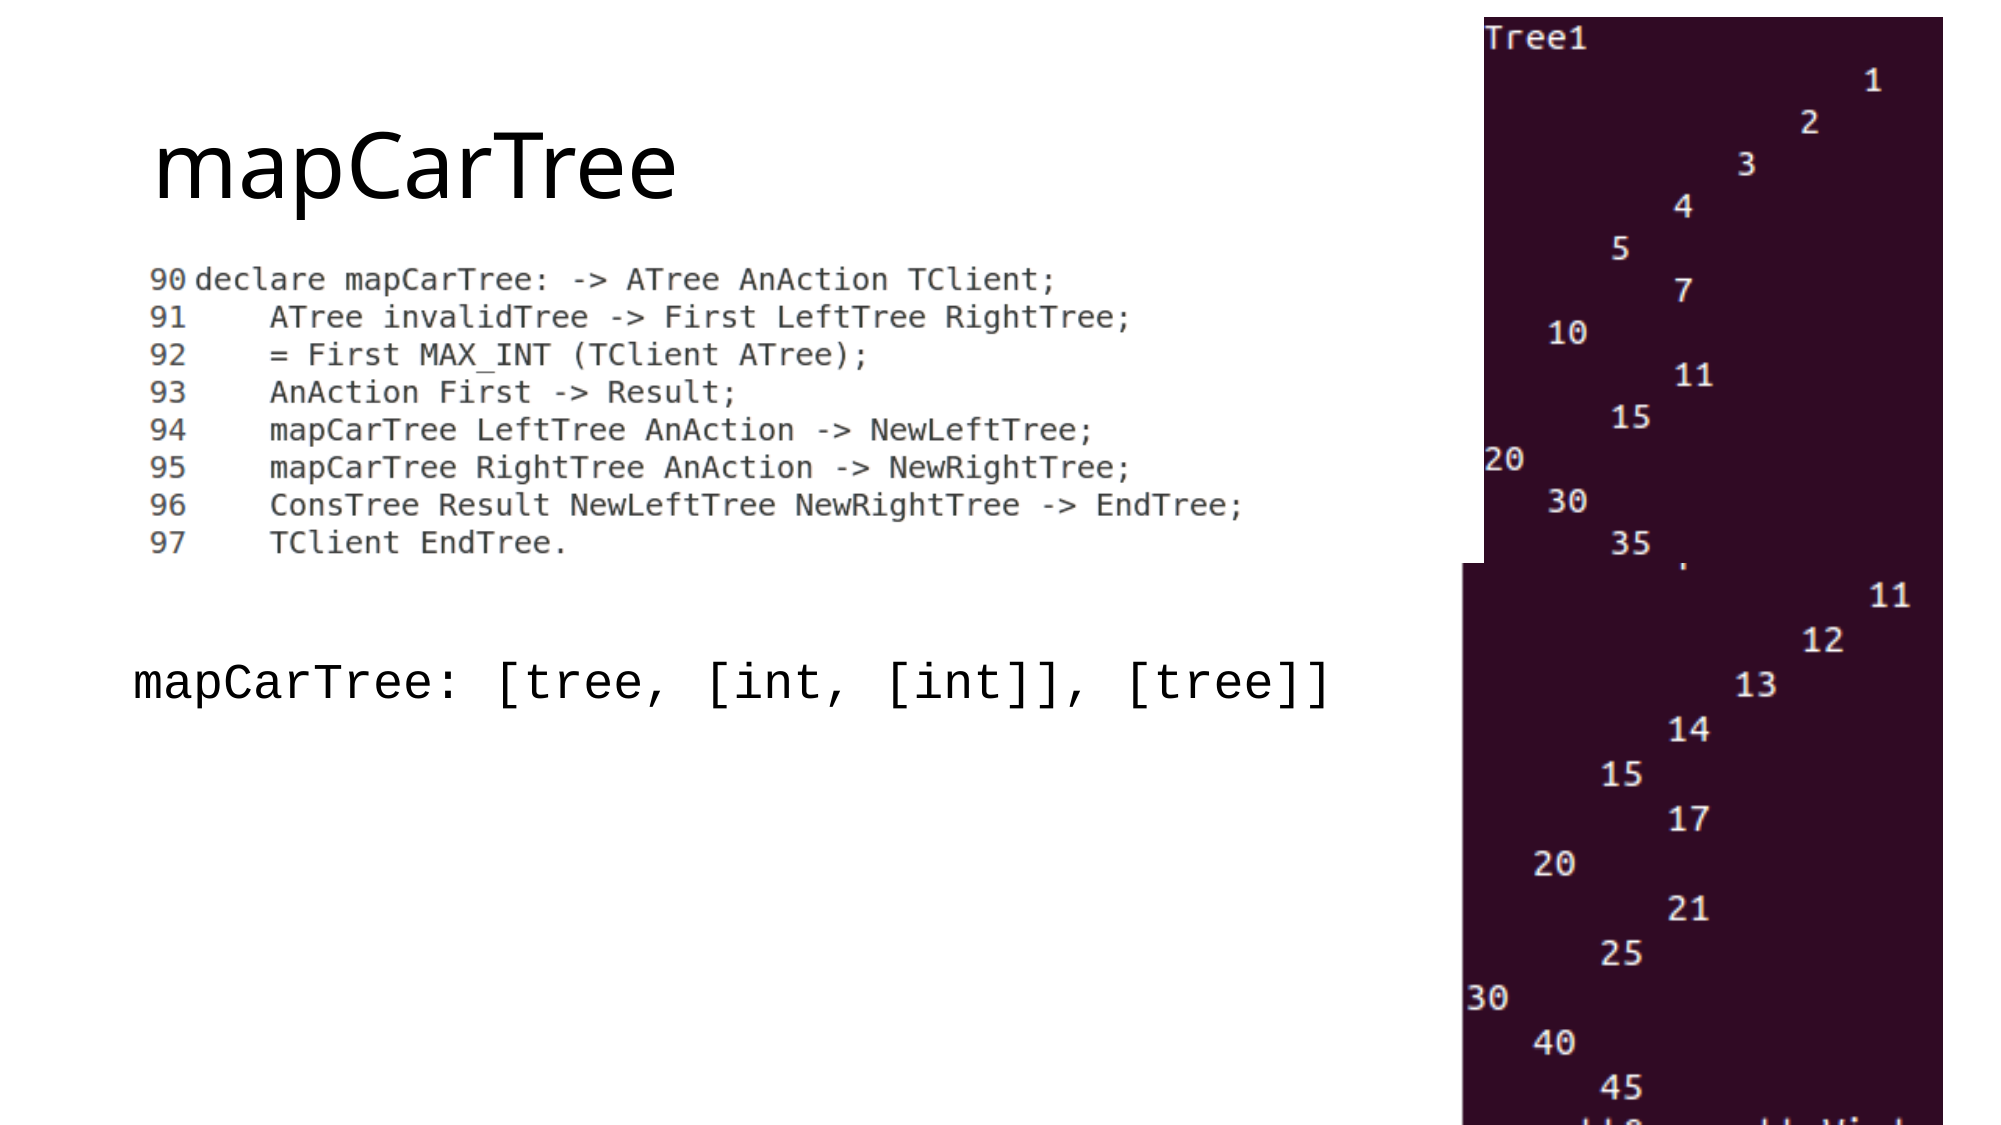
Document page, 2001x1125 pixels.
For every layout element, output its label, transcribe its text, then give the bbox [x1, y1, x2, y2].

picture [137, 259, 1260, 566]
picture [1461, 17, 1943, 1125]
title mapCarTree [137, 59, 1484, 278]
text_box mapCarTree: [tree, [int, [int]], [tree]] [118, 640, 1461, 716]
